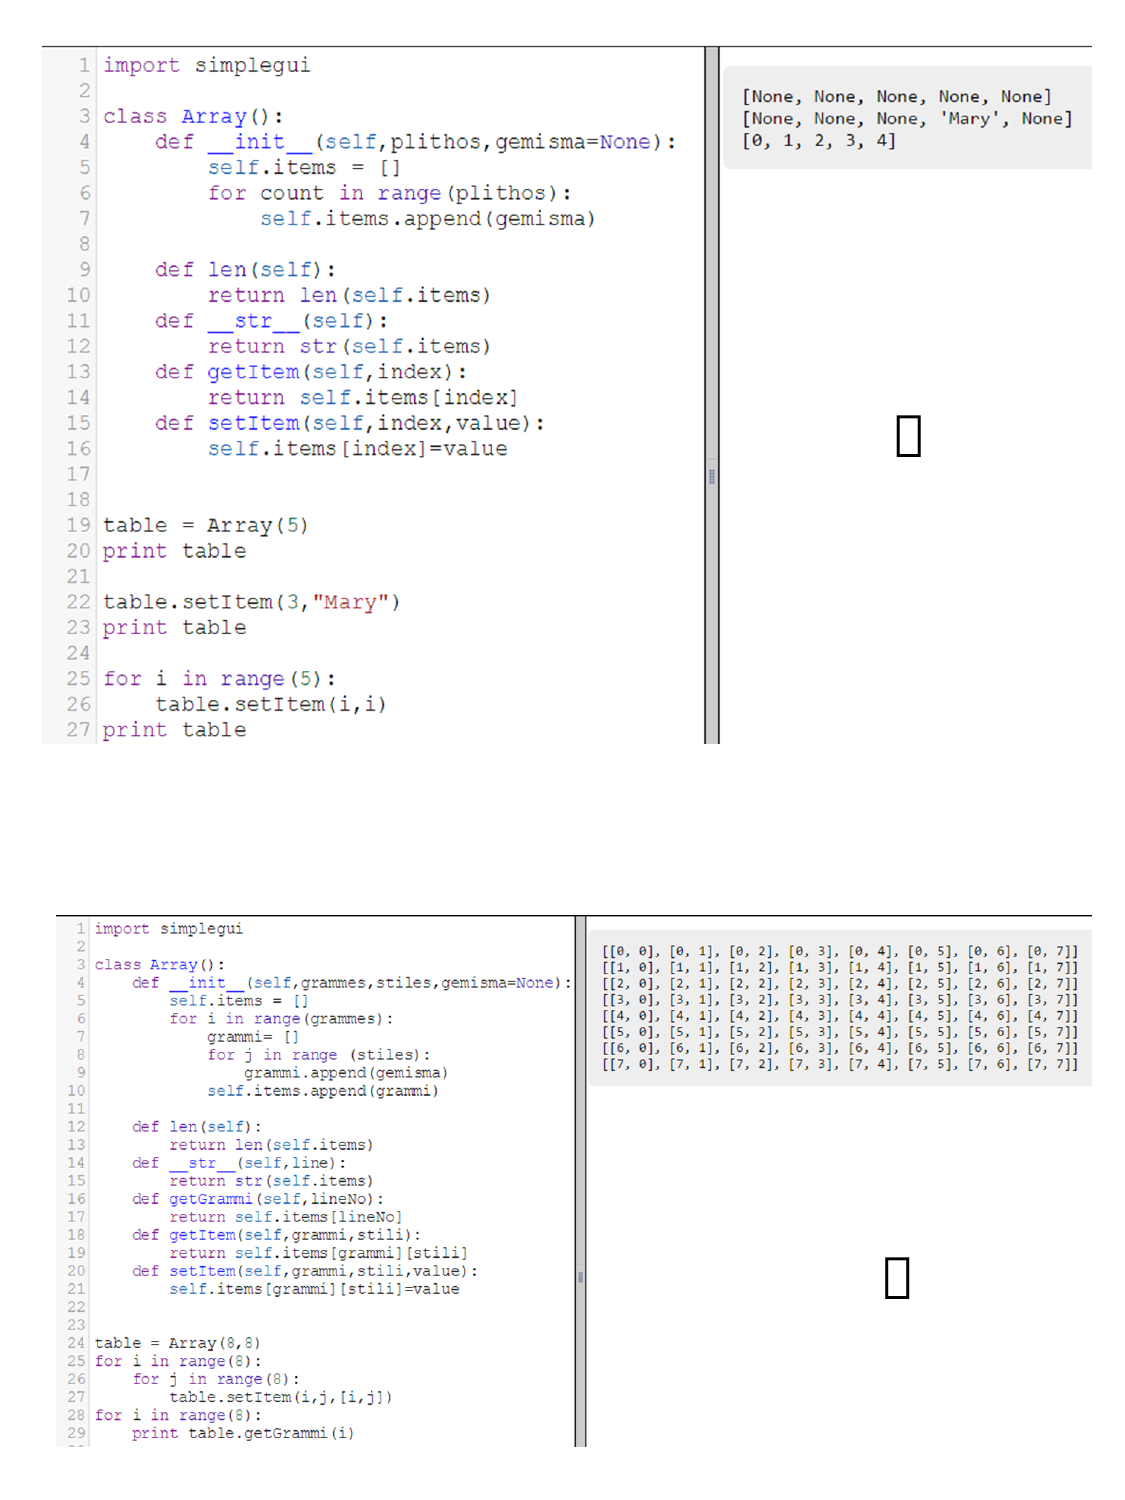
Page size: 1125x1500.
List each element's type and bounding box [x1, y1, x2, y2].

picture [56, 915, 1092, 1447]
picture [42, 41, 1092, 744]
